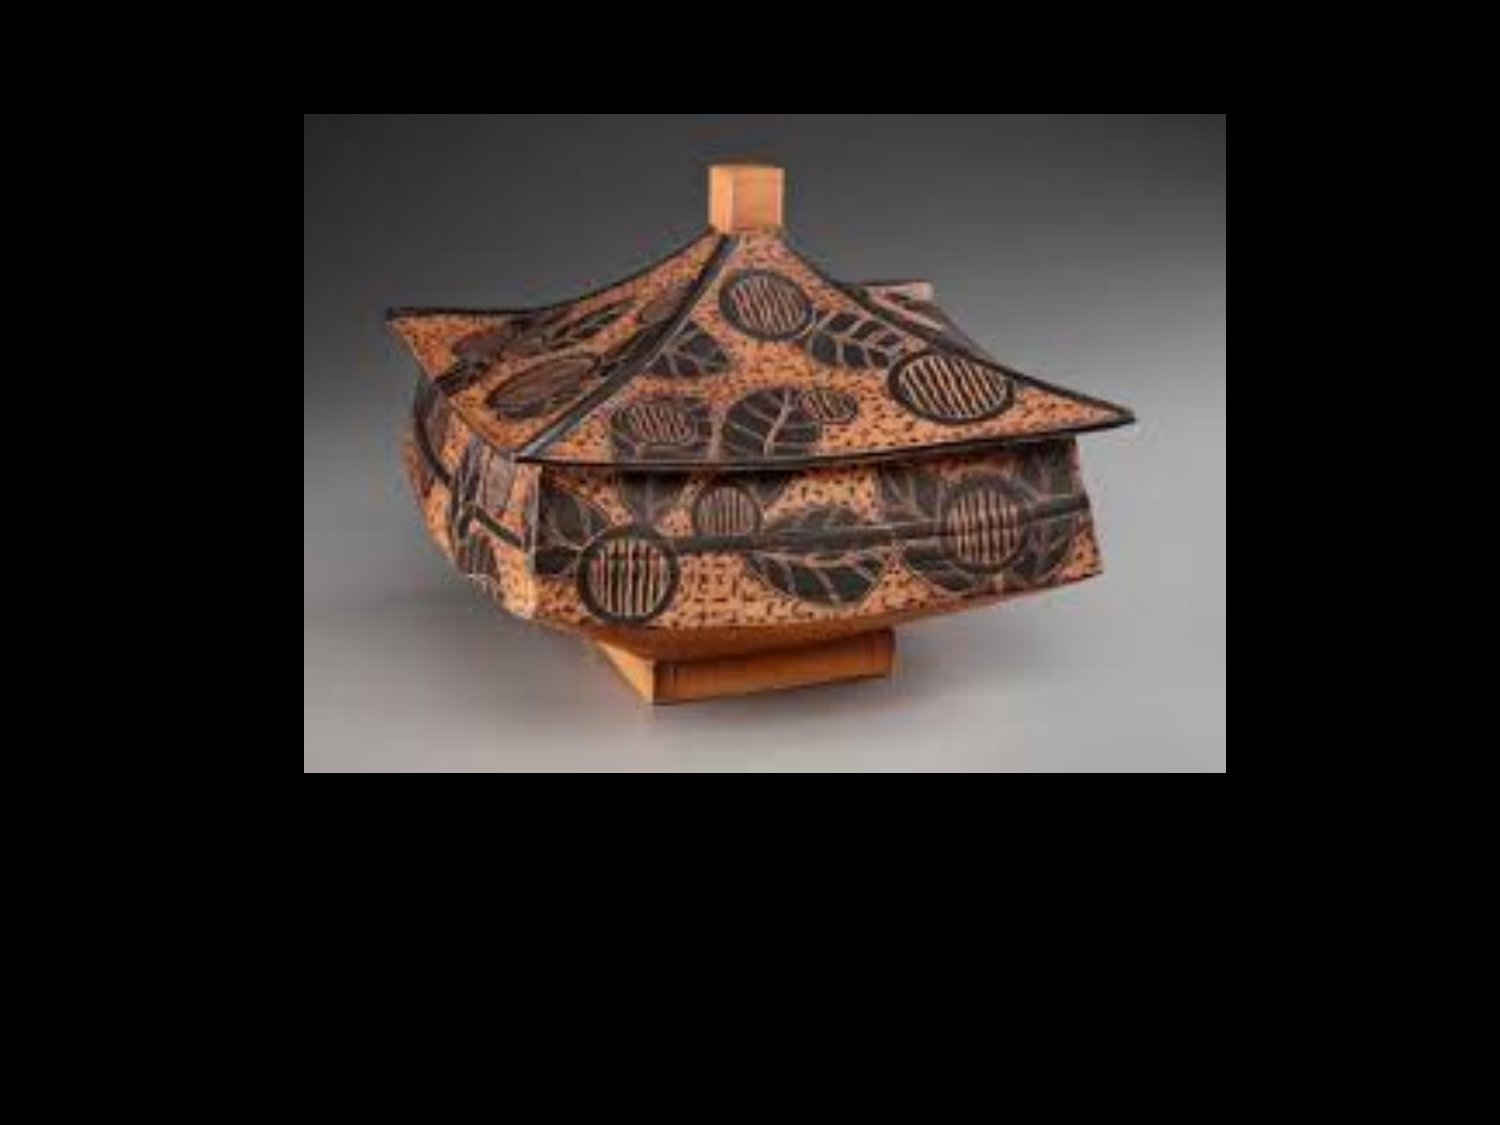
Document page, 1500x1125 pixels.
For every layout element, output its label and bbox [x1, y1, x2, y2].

picture [304, 114, 1226, 773]
